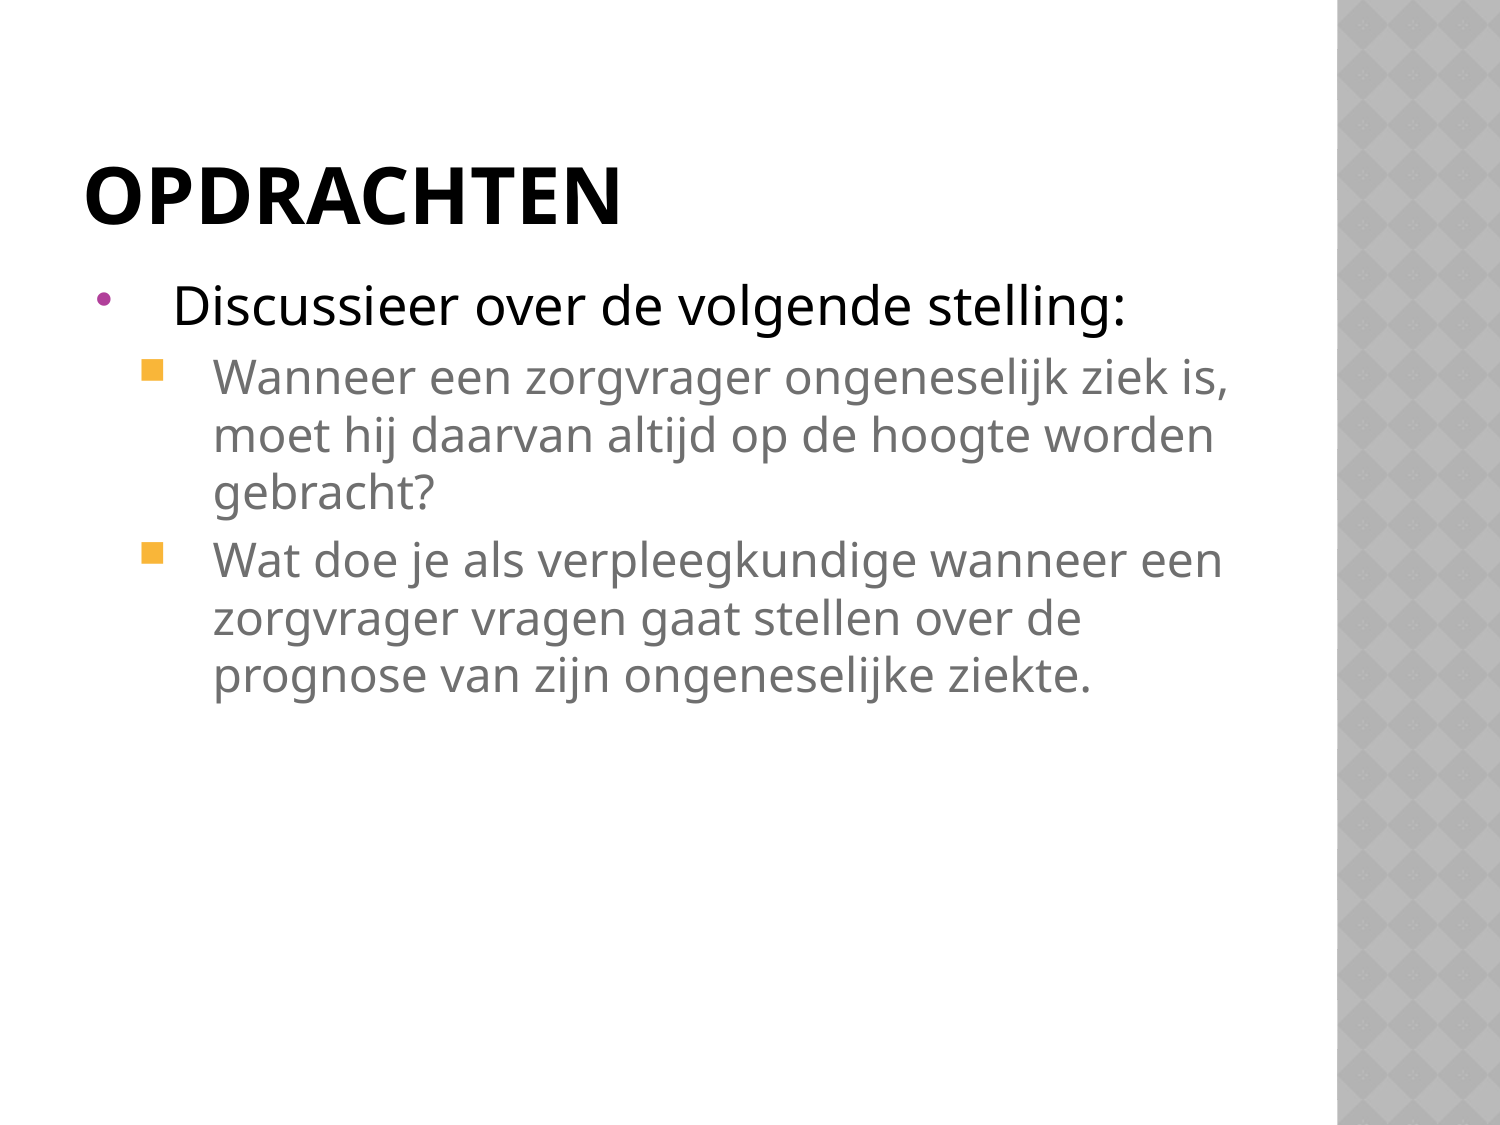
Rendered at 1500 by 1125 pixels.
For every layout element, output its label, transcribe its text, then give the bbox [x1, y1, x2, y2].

title opdrachten [75, 52, 1263, 240]
list Discussieer over de volgende stelling: Wanneer een zorgvrager ongeneselijk ziek is, moet hij daarvan altijd op de hoogte worden gebracht? Wat doe je als verpleegkundige wanneer een zorgvrager vragen gaat stellen over de prognose van zijn ongeneselijke ziekte. [75, 264, 1263, 1059]
